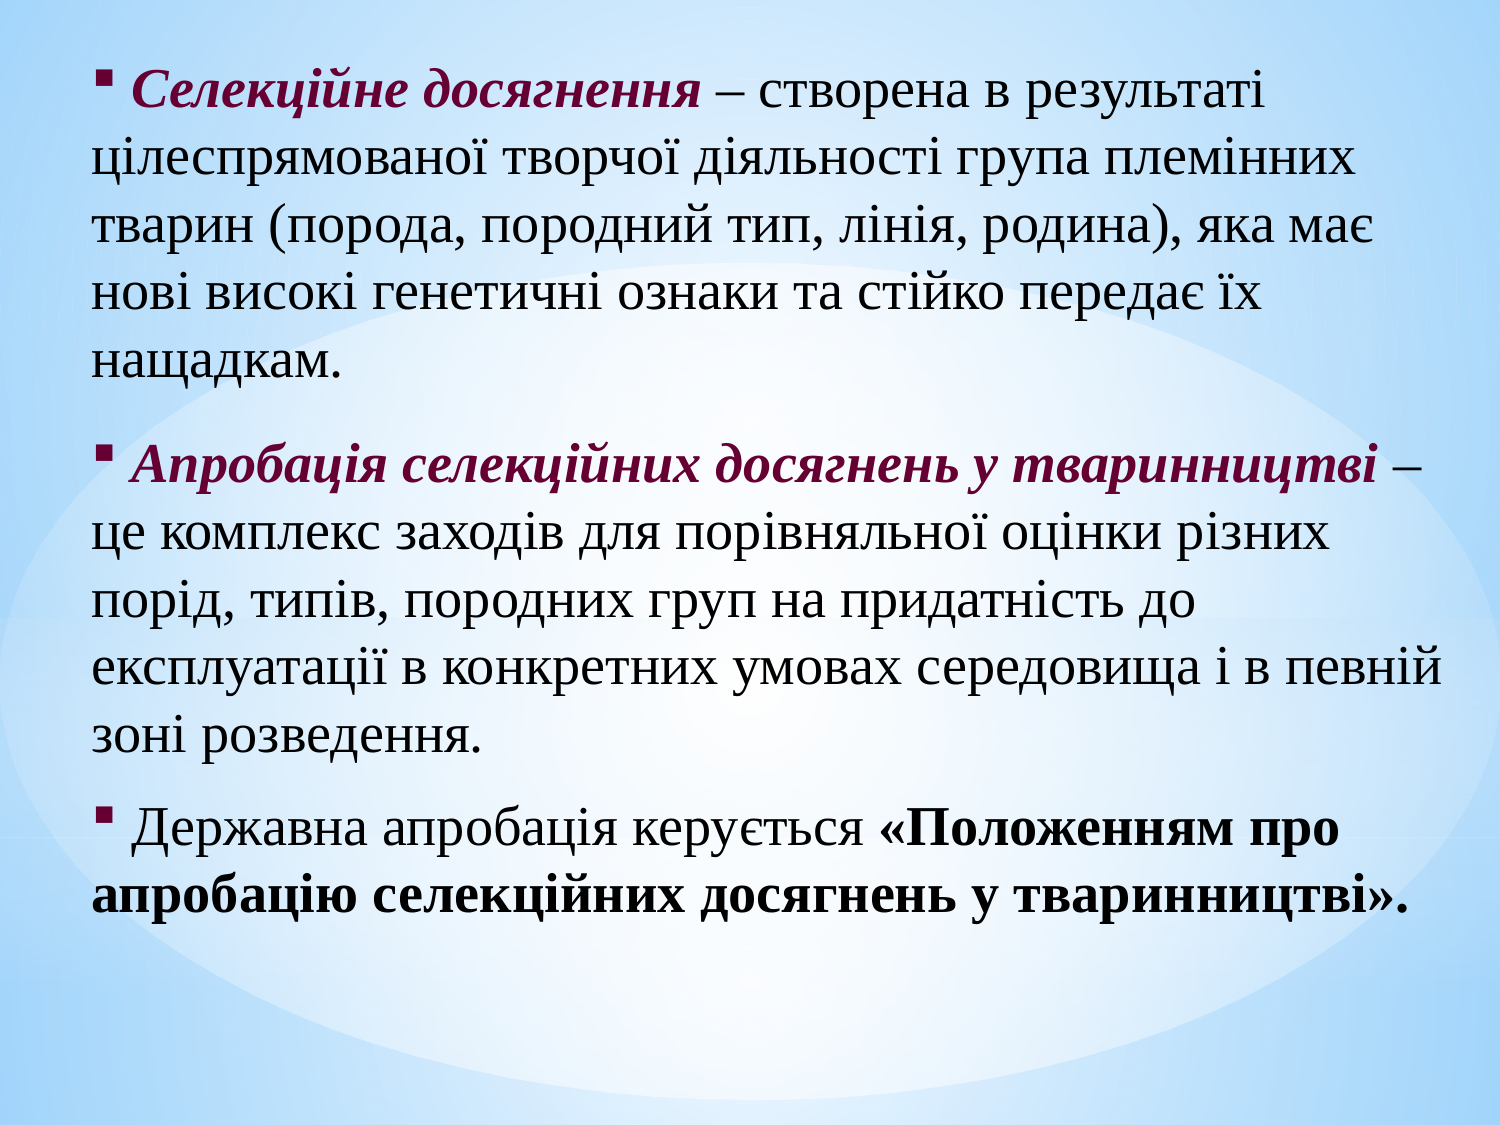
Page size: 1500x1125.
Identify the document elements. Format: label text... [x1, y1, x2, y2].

text_box Селекційне досягнення – створена в результаті цілеспрямованої творчої діяльності група племінних тварин (порода, породний тип, лінія, родина), яка має нові високі генетичні ознаки та стійко передає їх нащадкам. Апробація селекційних досягнень у тваринництві – це комплекс заходів для порівняльної оцінки різних порід, типів, породних груп на придатність до експлуатації в конкретних умовах середовища і в певній зоні розведення. Державна апробація керується «Положенням про апробацію селекційних досягнень у тваринництві». [76, 19, 1459, 931]
